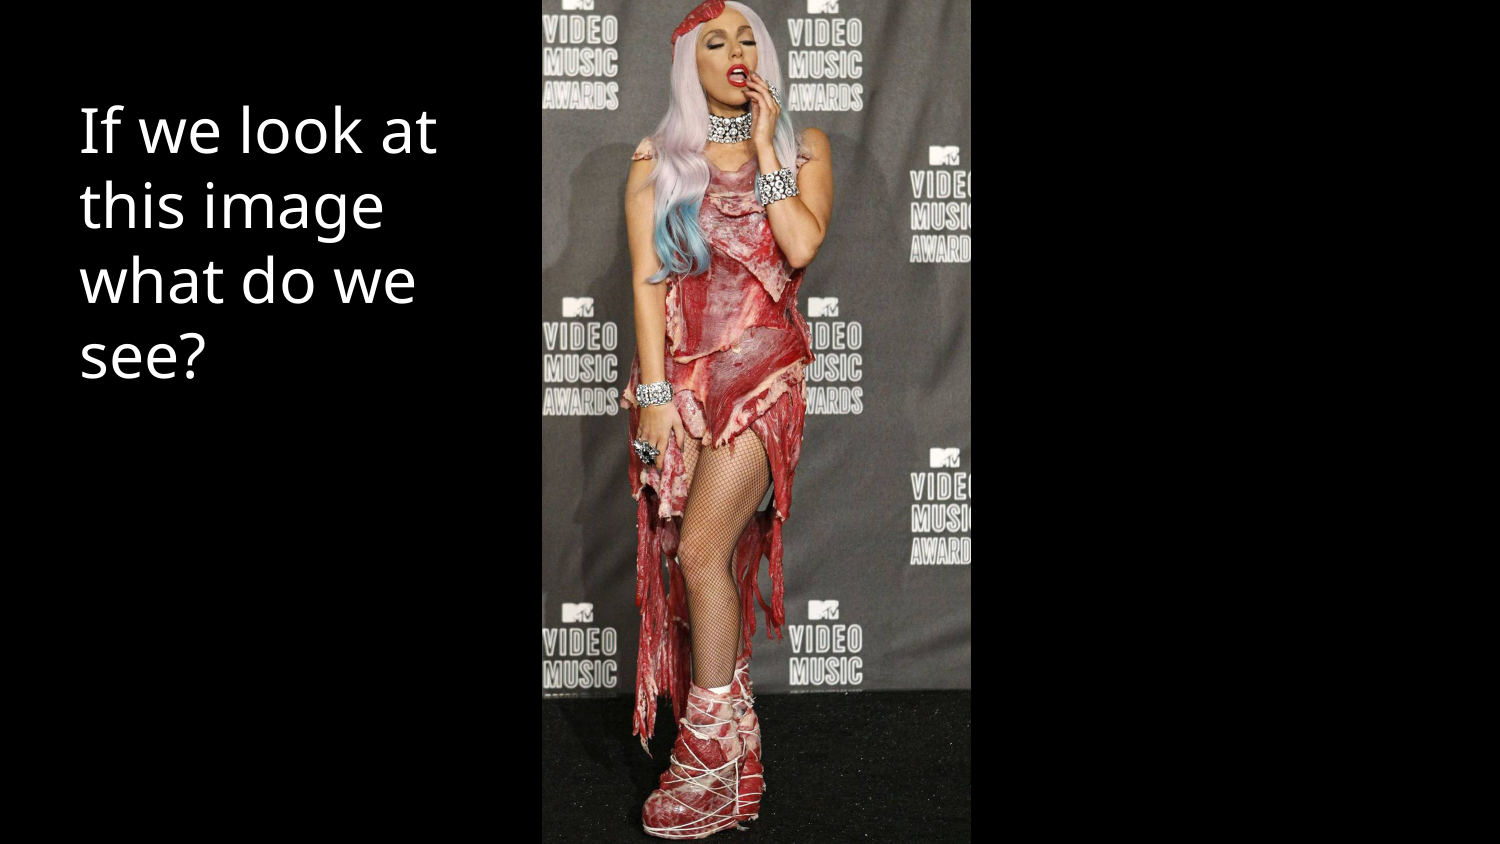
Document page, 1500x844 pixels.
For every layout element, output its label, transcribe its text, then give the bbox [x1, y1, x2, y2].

picture [542, 0, 971, 844]
text_box If we look at this image what do we see? [64, 75, 493, 332]
